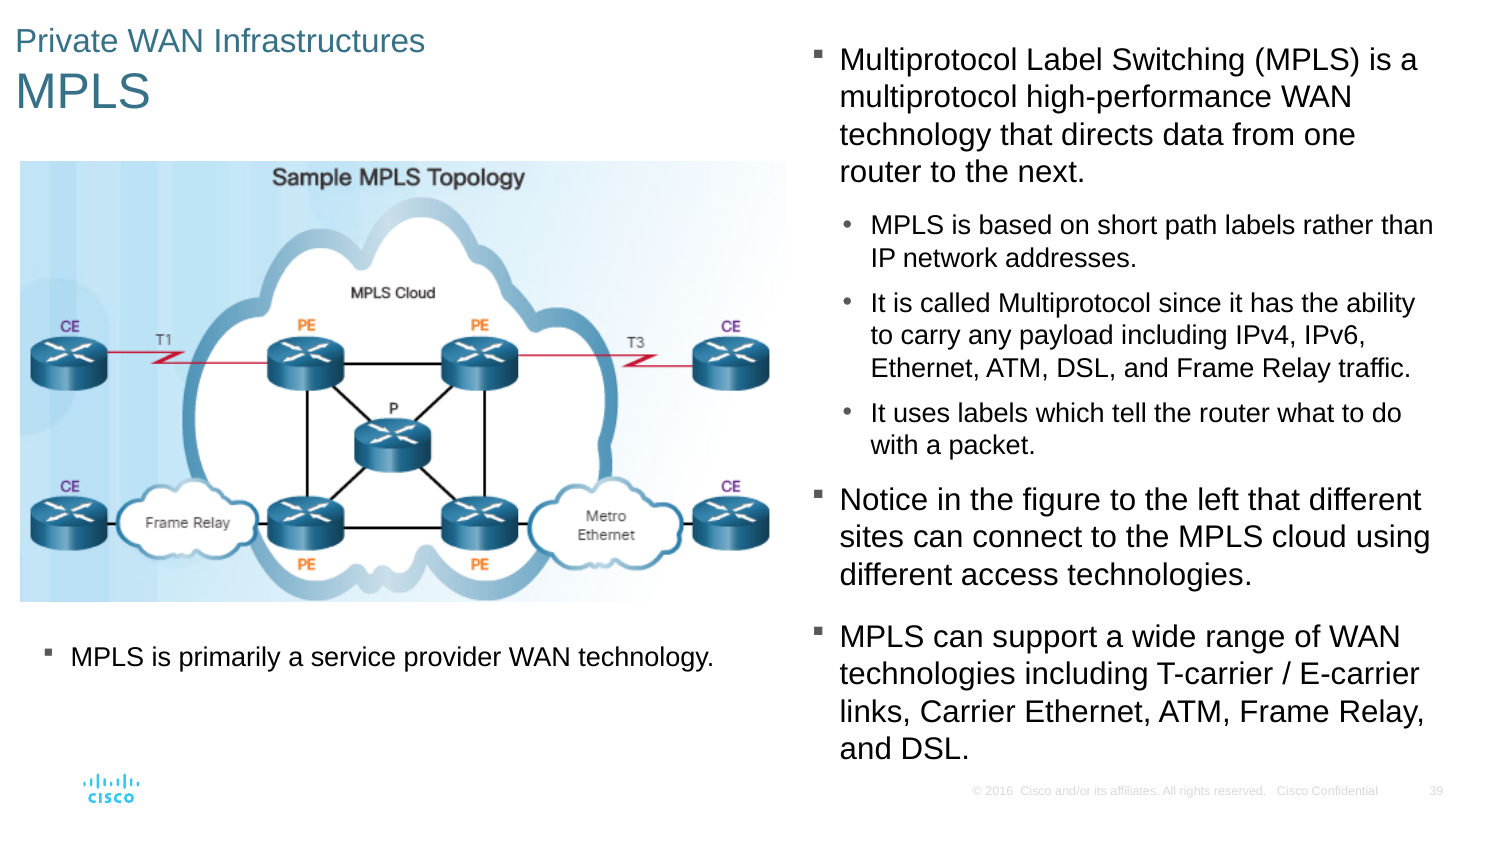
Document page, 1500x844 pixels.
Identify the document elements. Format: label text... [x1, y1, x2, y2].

list Multiprotocol Label Switching (MPLS) is a multiprotocol high-performance WAN technology that directs data from one router to the next. MPLS is based on short path labels rather than IP network addresses. It is called Multiprotocol since it has the ability to carry any payload including IPv4, IPv6, Ethernet, ATM, DSL, and Frame Relay traffic. It uses labels which tell the router what to do with a packet. Notice in the figure to the left that different sites can connect to the MPLS cloud using different access technologies. MPLS can support a wide range of WAN technologies including T-carrier / E-carrier links, Carrier Ethernet, ATM, Frame Relay, and DSL. [796, 31, 1466, 788]
title Private WAN Infrastructures MPLS [0, 6, 1035, 131]
picture [19, 161, 787, 602]
text_box MPLS is primarily a service provider WAN technology. [27, 631, 787, 694]
